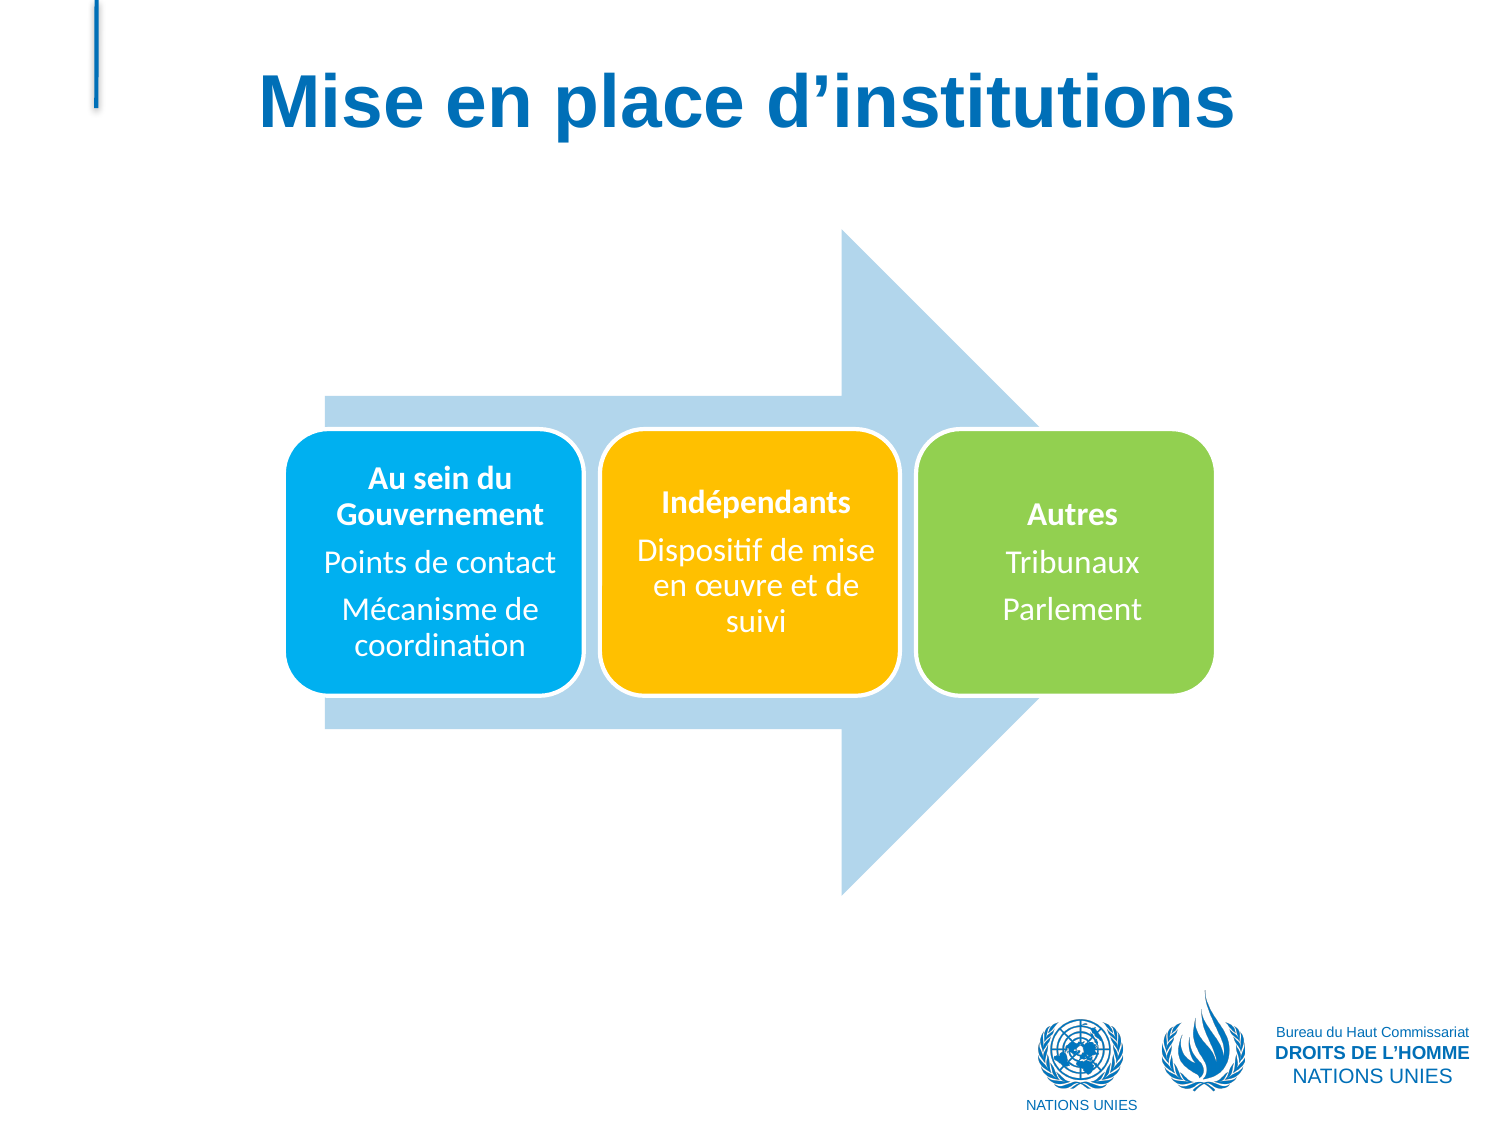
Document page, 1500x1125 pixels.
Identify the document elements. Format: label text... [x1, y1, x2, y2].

text_box NATIONS UNIES [980, 1088, 1184, 1121]
picture [1037, 990, 1457, 1107]
text_box Bureau du Haut Commissariat DROITS DE L’HOMME NATIONS UNIES [1245, 1015, 1500, 1096]
title Mise en place d’institutions [58, 45, 1437, 224]
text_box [249, 228, 1251, 897]
